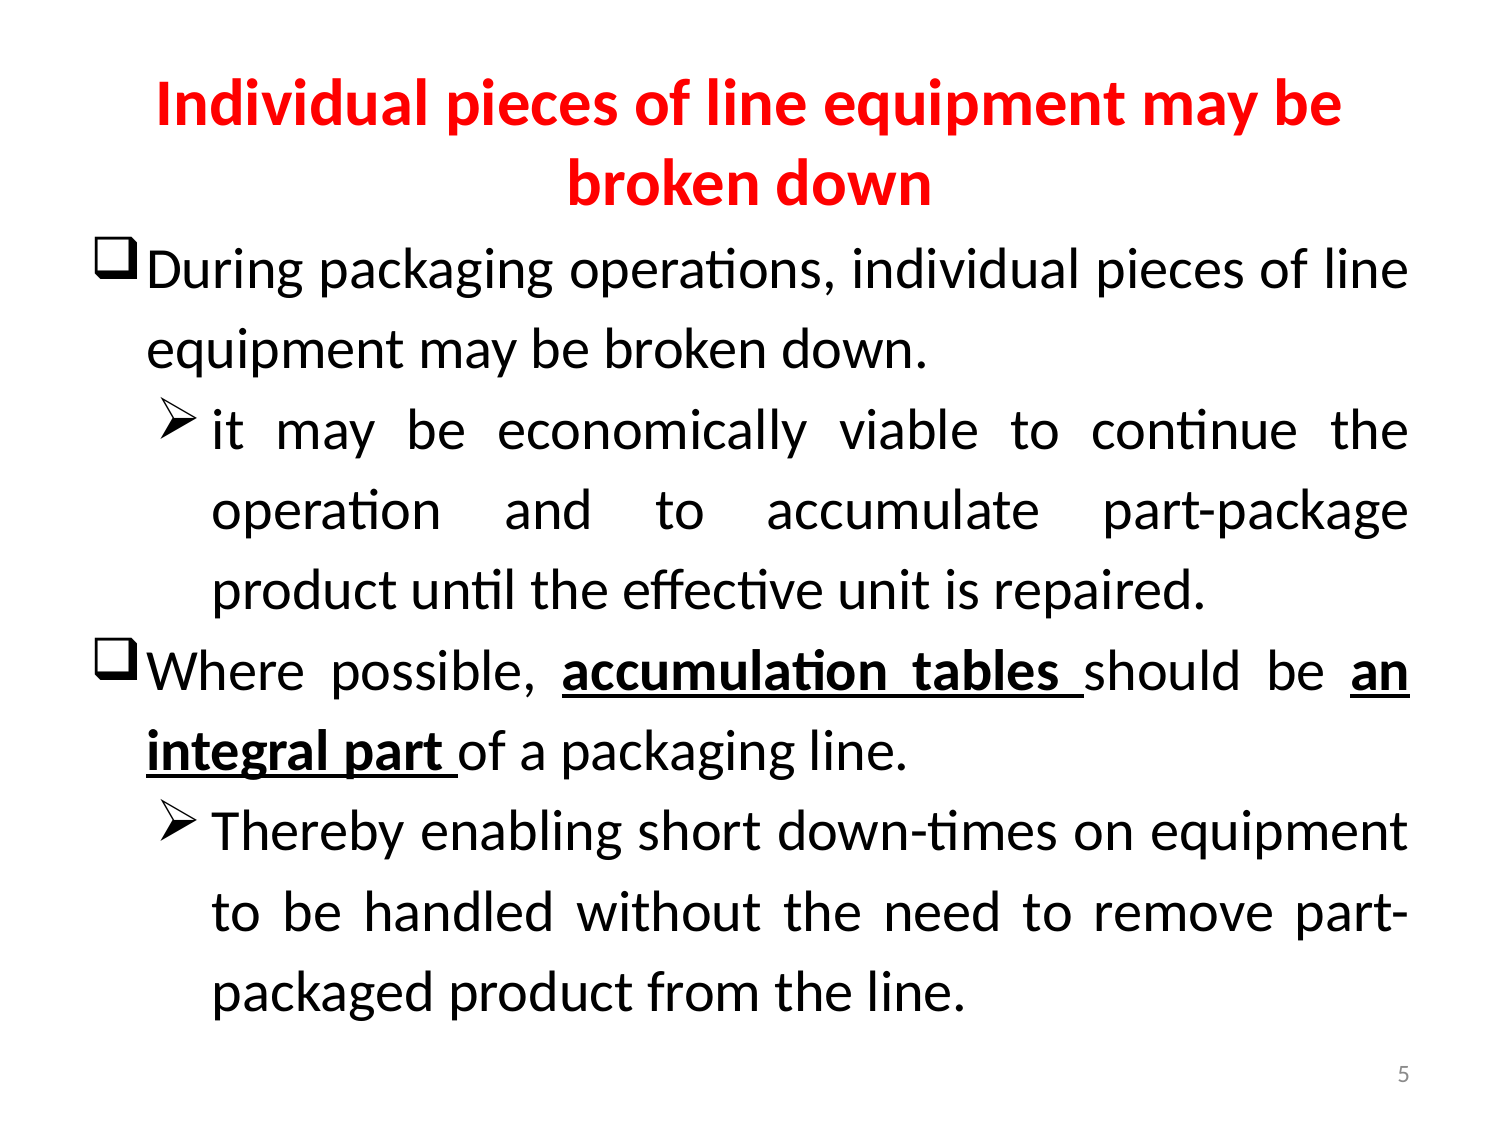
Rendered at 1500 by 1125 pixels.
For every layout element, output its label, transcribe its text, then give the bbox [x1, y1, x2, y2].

slide_number 5 [1074, 1042, 1425, 1103]
list During packaging operations, individual pieces of line equipment may be broken down. it may be economically viable to continue the operation and to accumulate part-package product until the effective unit is repaired. Where possible, accumulation tables should be an integral part of a packaging line. Thereby enabling short down-times on equipment to be handled without the need to remove part-packaged product from the line. [75, 212, 1425, 1088]
title Individual pieces of line equipment may be broken down [75, 45, 1425, 212]
